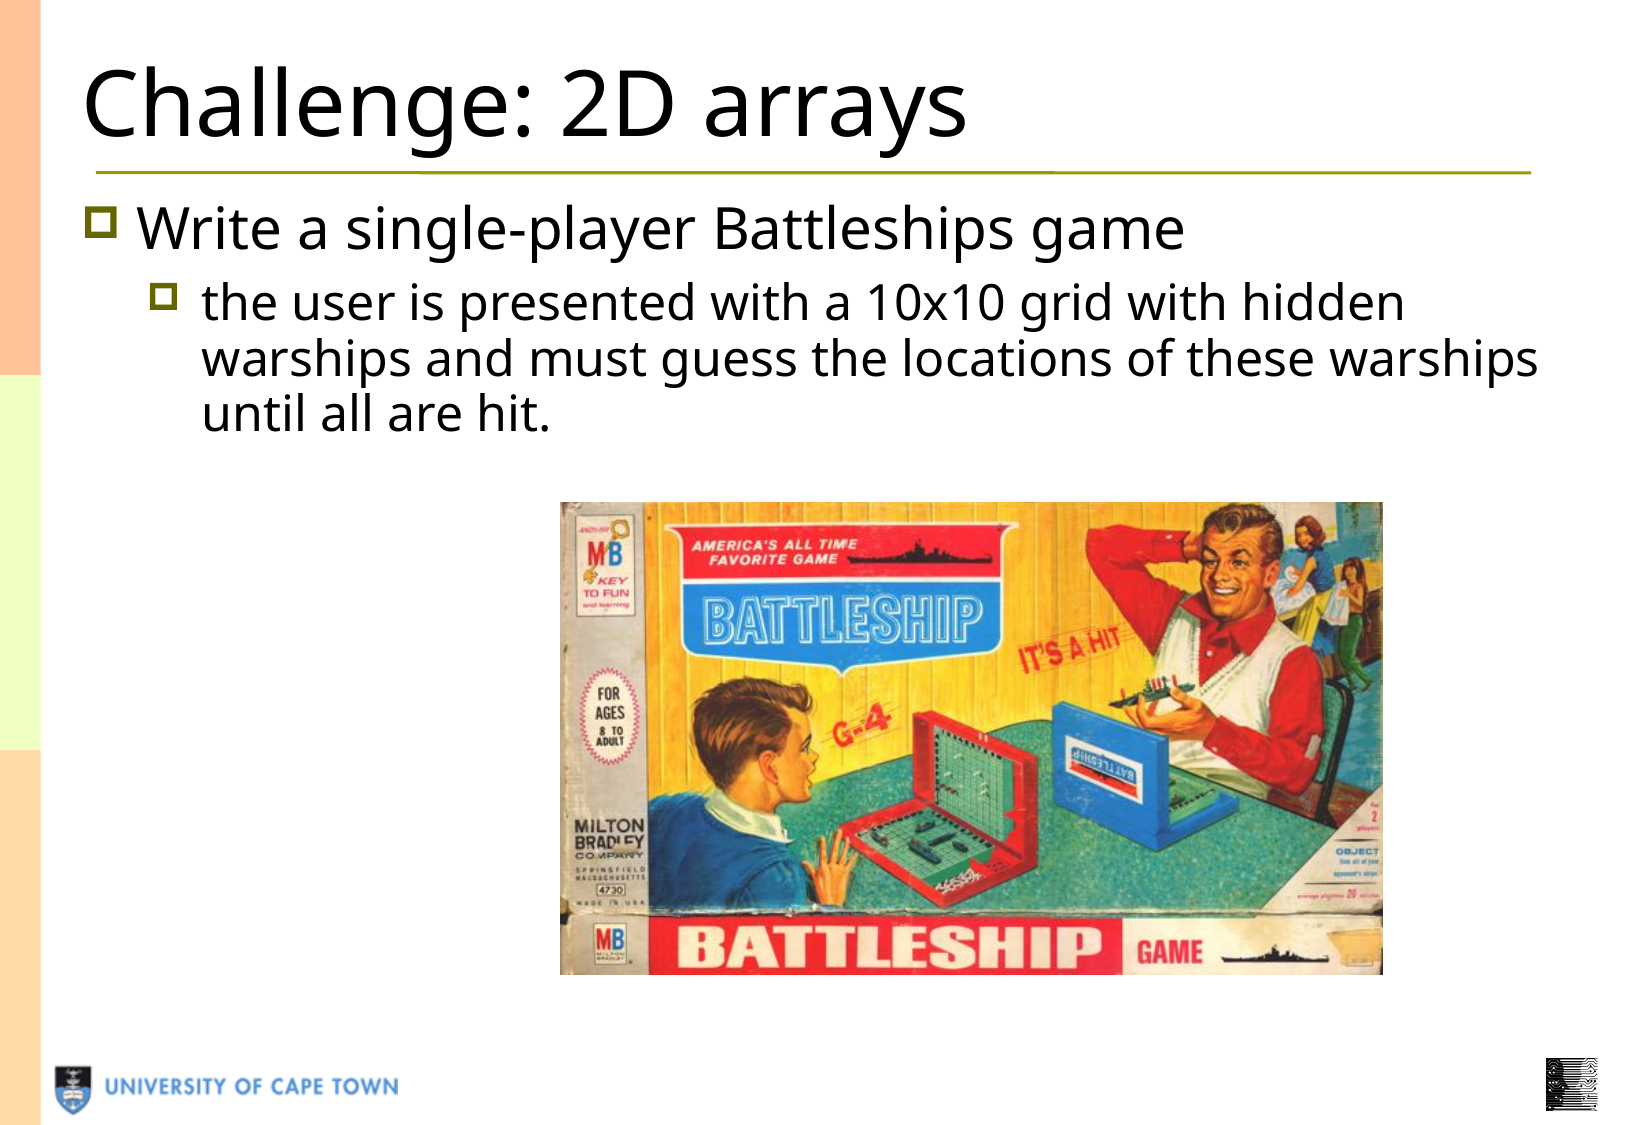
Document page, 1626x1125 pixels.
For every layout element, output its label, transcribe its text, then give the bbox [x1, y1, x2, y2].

picture [1546, 1058, 1598, 1111]
picture [44, 1048, 398, 1125]
list Write a single-player Battleships game the user is presented with a 10x10 grid with hidden warships and must guess the locations of these warships until all are hit. [81, 196, 1543, 991]
picture [560, 501, 1383, 975]
title Challenge: 2D arrays [81, 36, 1543, 165]
